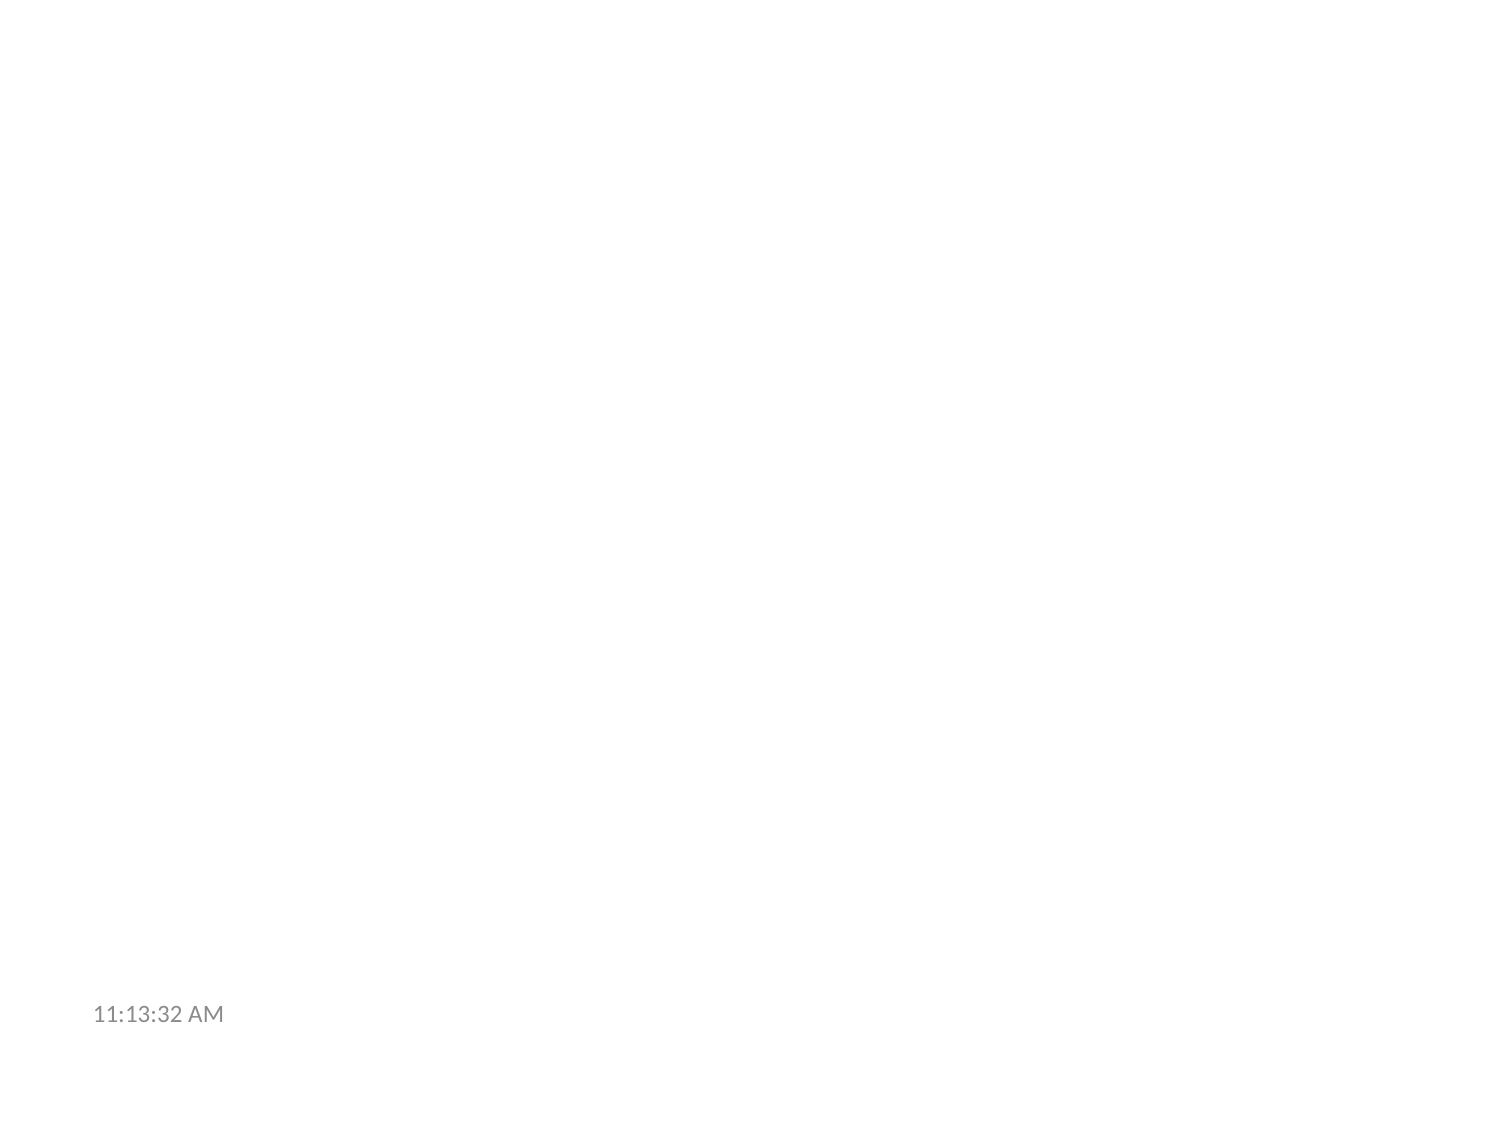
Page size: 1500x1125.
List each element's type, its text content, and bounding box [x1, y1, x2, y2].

text_box 3:35:09 PM [77, 982, 428, 1043]
